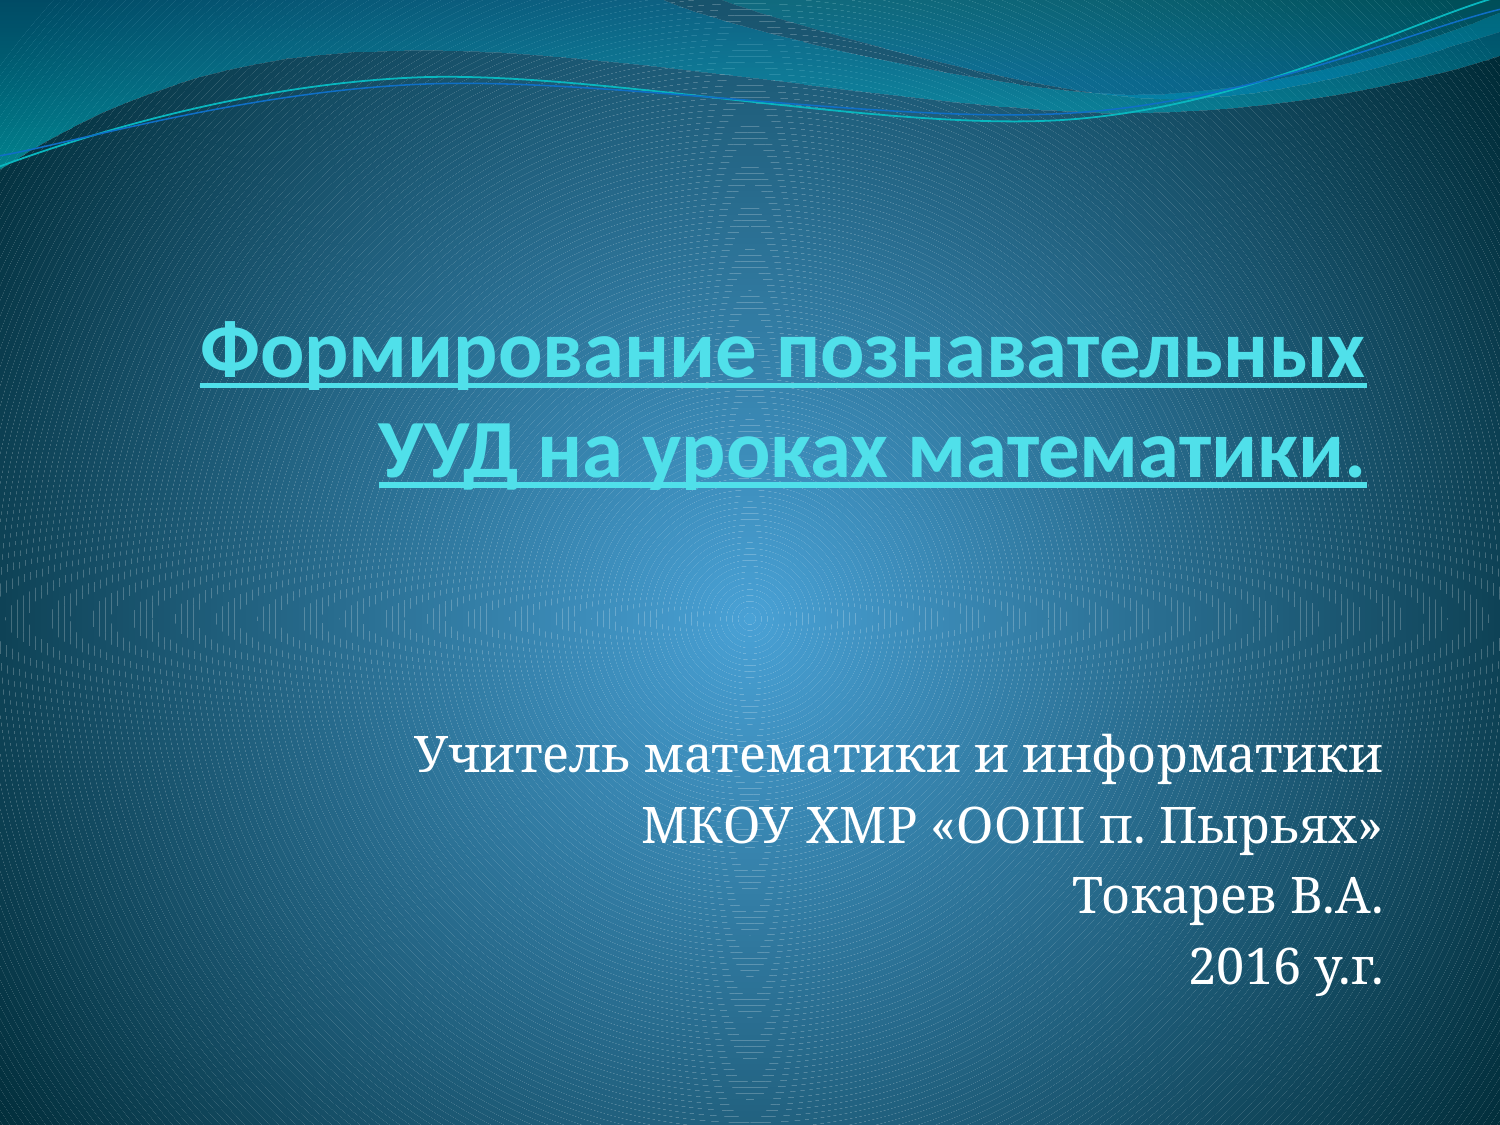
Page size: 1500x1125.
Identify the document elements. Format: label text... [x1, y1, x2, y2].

title Формирование познавательных УУД на уроках математики. [82, 292, 1370, 593]
subtitle Учитель математики и информатики МКОУ ХМР «ООШ п. Пырьях» Токарев В.А. 2016 у.г. [105, 714, 1394, 1003]
